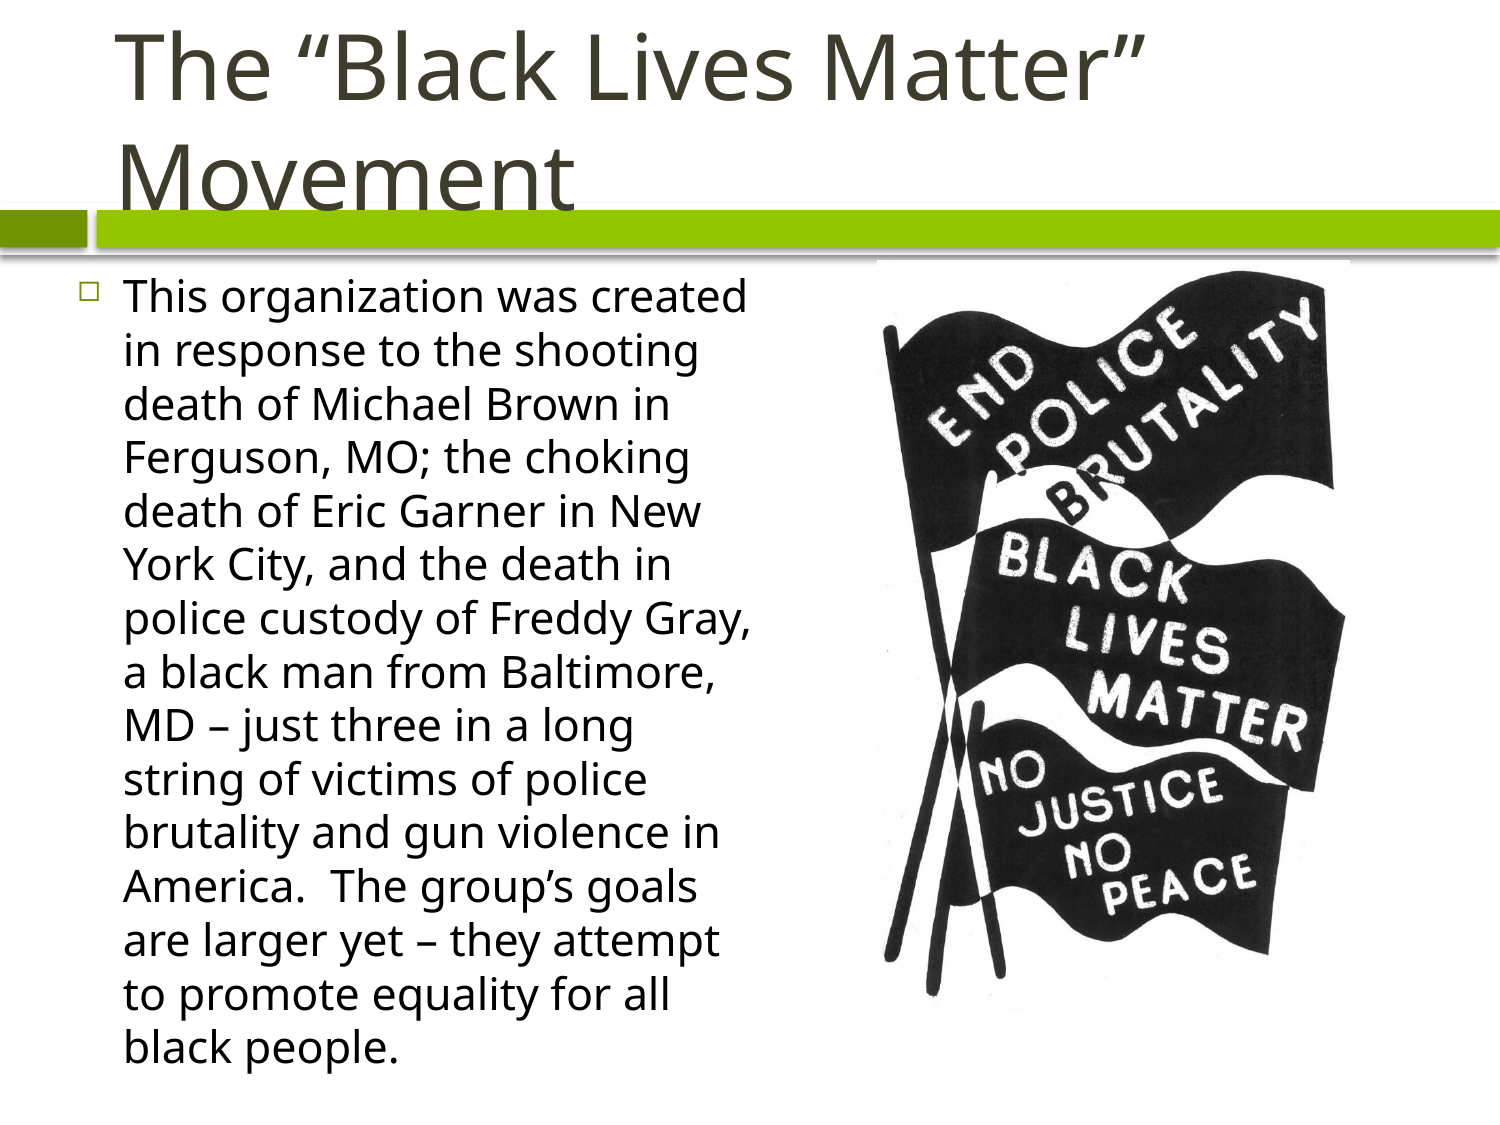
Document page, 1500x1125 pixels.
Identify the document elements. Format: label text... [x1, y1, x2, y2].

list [876, 260, 1351, 1011]
title The “Black Lives Matter” Movement [99, 37, 1438, 200]
list This organization was created in response to the shooting death of Michael Brown in Ferguson, MO; the choking death of Eric Garner in New York City, and the death in police custody of Freddy Gray, a black man from Baltimore, MD – just three in a long string of victims of police brutality and gun violence in America. The group’s goals are larger yet – they attempt to promote equality for all black people. [62, 260, 775, 1088]
